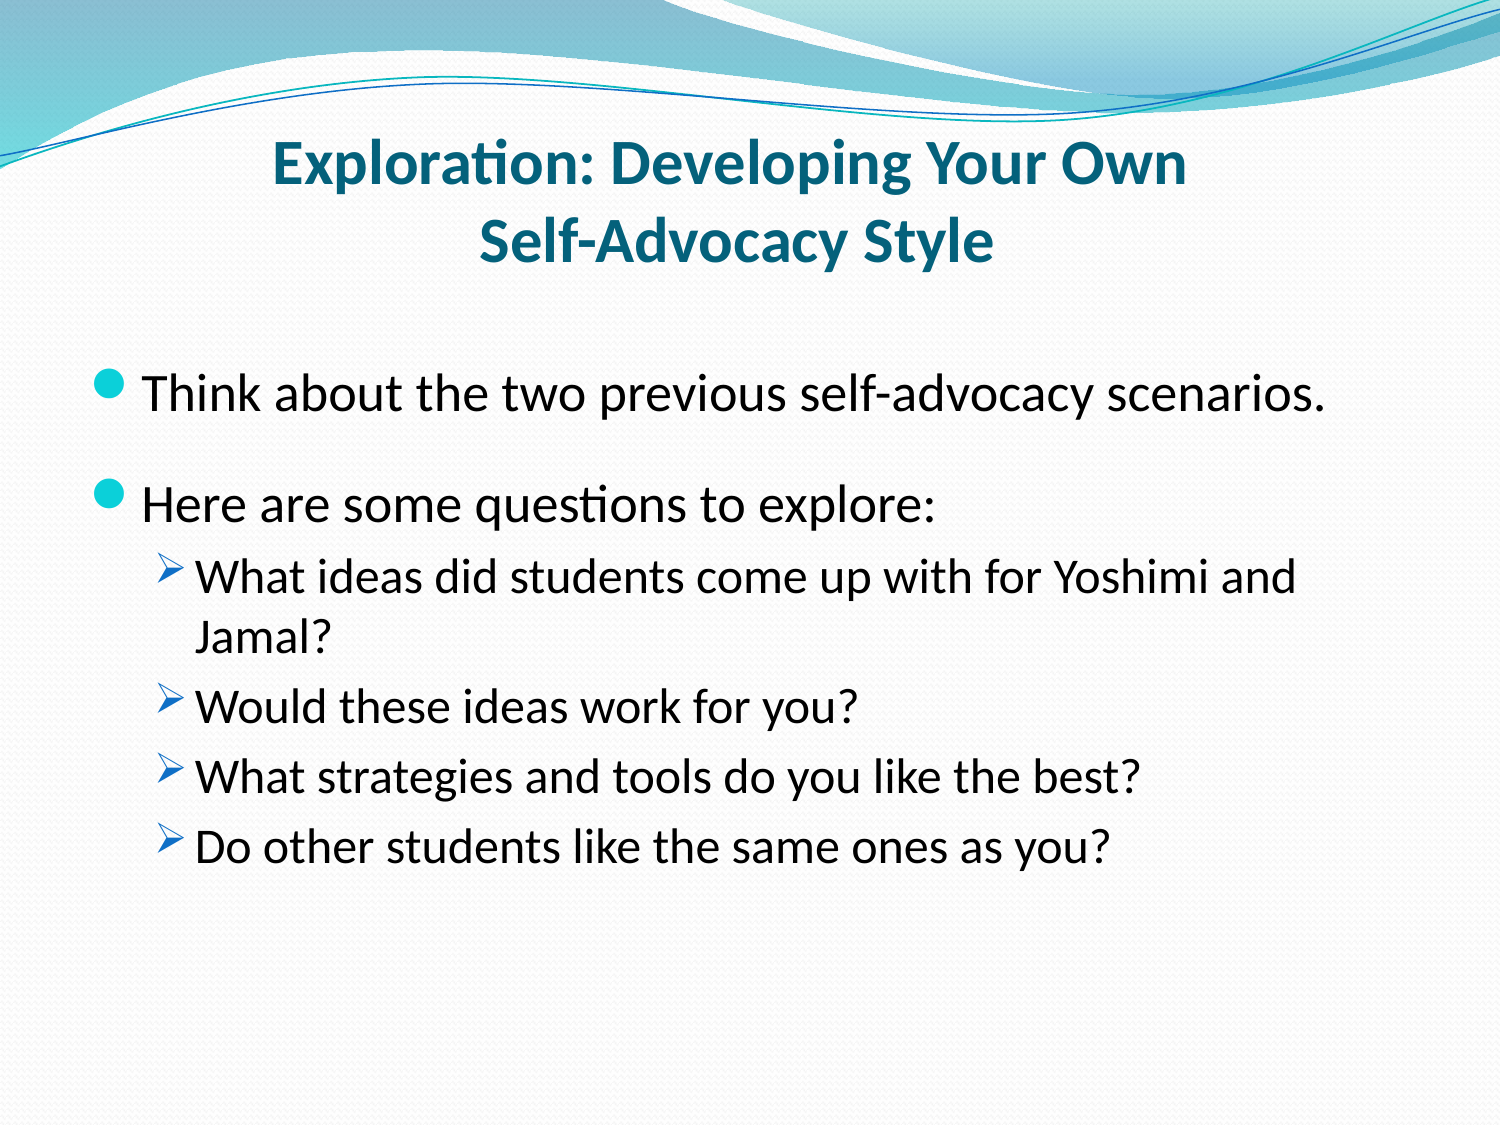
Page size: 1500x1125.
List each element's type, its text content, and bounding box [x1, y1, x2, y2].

title Exploration: Developing Your Own Self-Advocacy Style [62, 112, 1413, 275]
list Think about the two previous self-advocacy scenarios. Here are some questions to explore: What ideas did students come up with for Yoshimi and Jamal? Would these ideas work for you? What strategies and tools do you like the best? Do other students like the same ones as you? [75, 350, 1425, 975]
